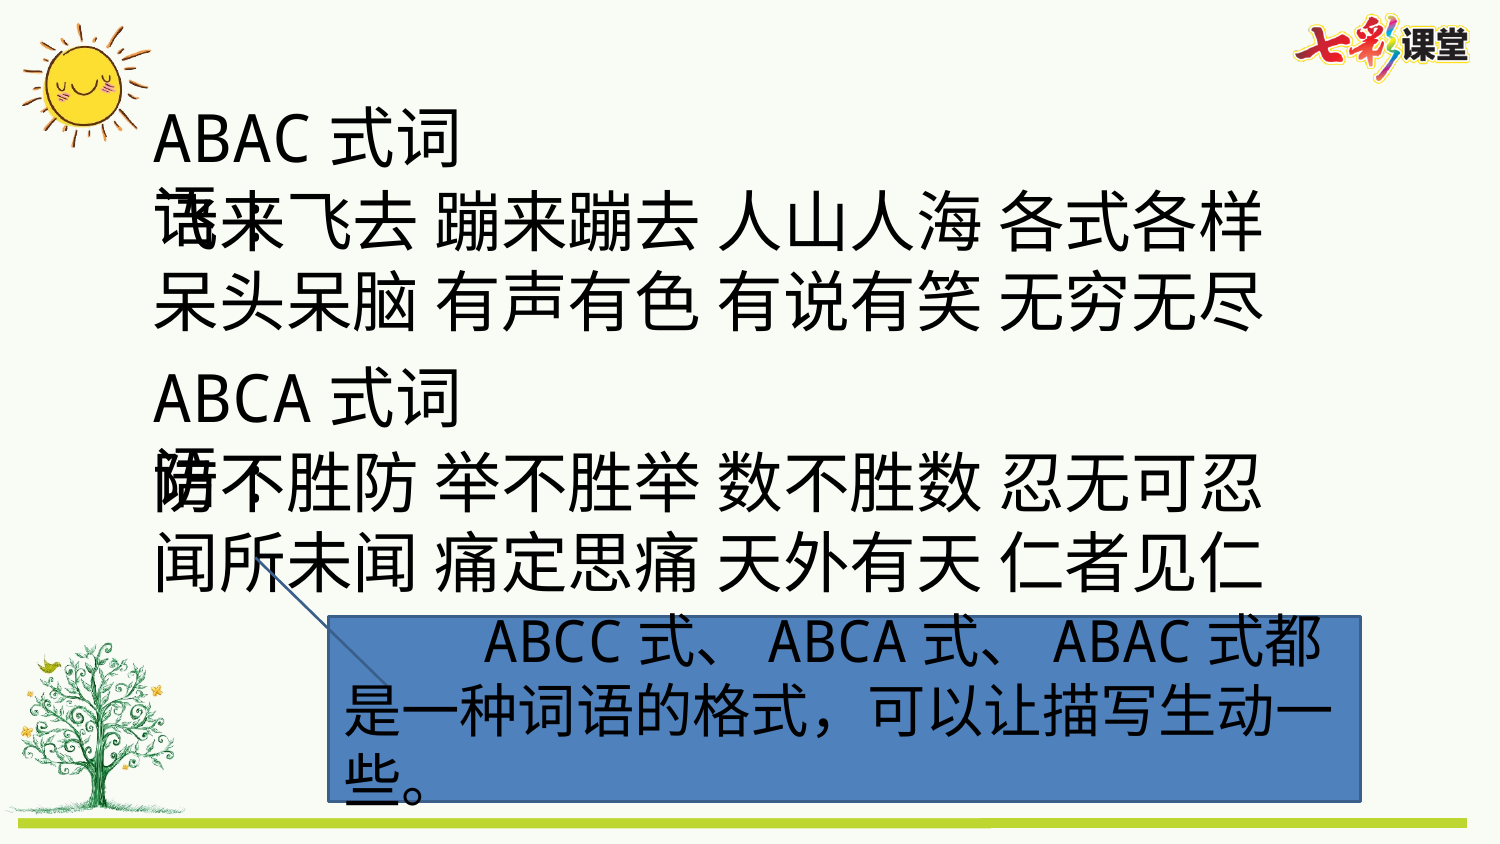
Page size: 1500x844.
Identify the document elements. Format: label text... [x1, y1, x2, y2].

text_box ABCA式词语: [137, 348, 573, 524]
text_box 飞来飞去 蹦来蹦去 人山人海 各式各样 呆头呆脑 有声有色 有说有笑 无穷无尽 [137, 172, 1392, 348]
text_box ABAC式词语: [137, 87, 573, 263]
text_box 防不胜防 举不胜举 数不胜数 忍无可忍 闻所未闻 痛定思痛 天外有天 仁者见仁 [137, 433, 1399, 609]
picture [0, 0, 173, 172]
text_box ABCC式、ABCA式、ABAC式都是一种词语的格式，可以让描写生动一些。 [254, 556, 1362, 803]
picture [1291, 9, 1472, 87]
picture [0, 608, 1467, 844]
